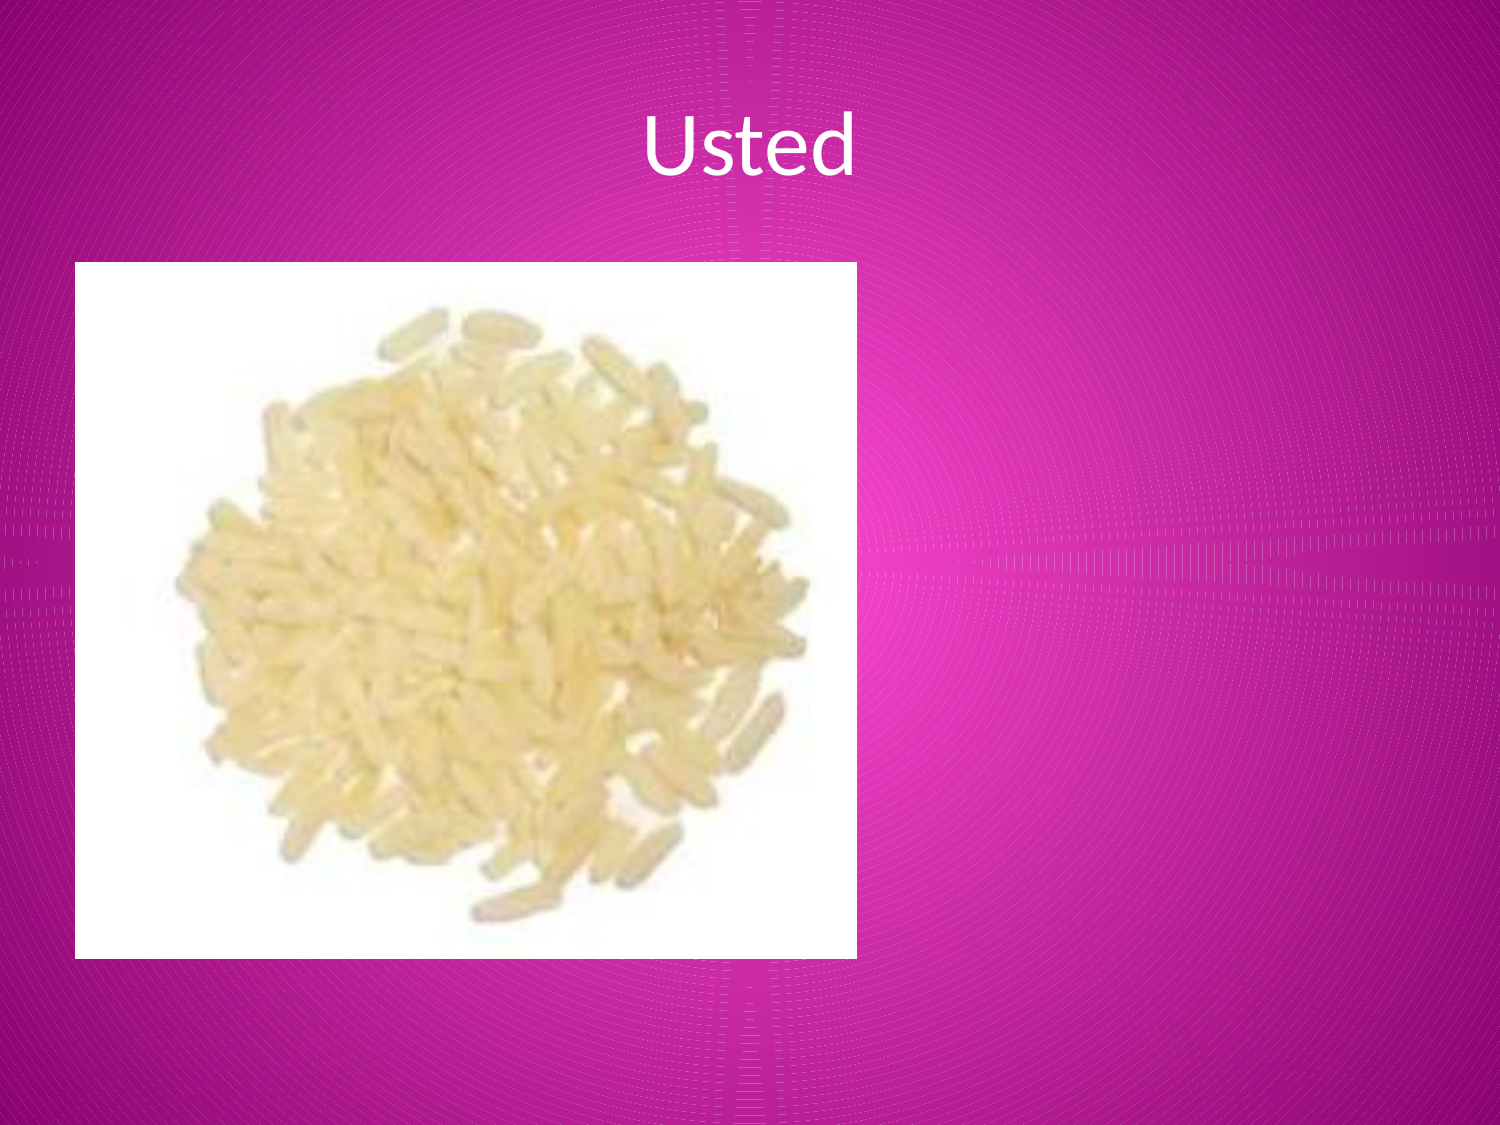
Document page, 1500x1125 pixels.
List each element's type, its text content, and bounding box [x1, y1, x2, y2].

title Usted [75, 45, 1425, 233]
picture [74, 262, 857, 959]
